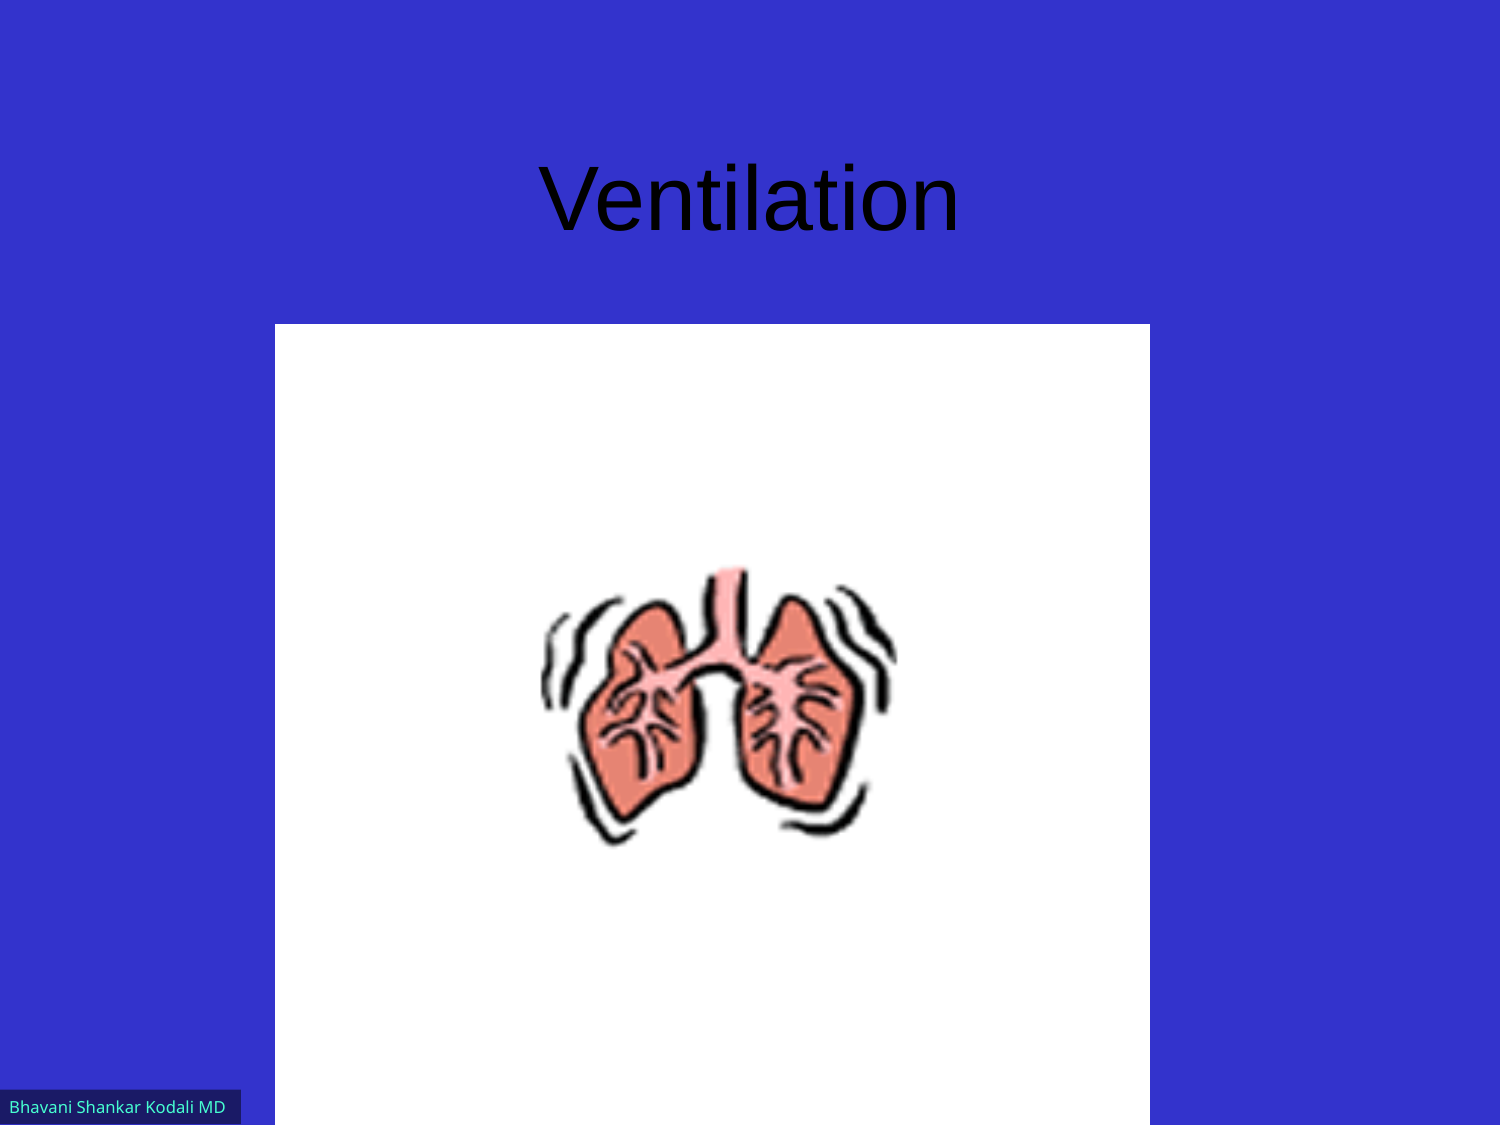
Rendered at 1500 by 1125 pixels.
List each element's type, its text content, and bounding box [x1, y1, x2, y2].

text_box Bhavani Shankar Kodali MD [0, 1089, 241, 1125]
picture [274, 324, 1151, 1125]
title Ventilation [112, 99, 1388, 288]
